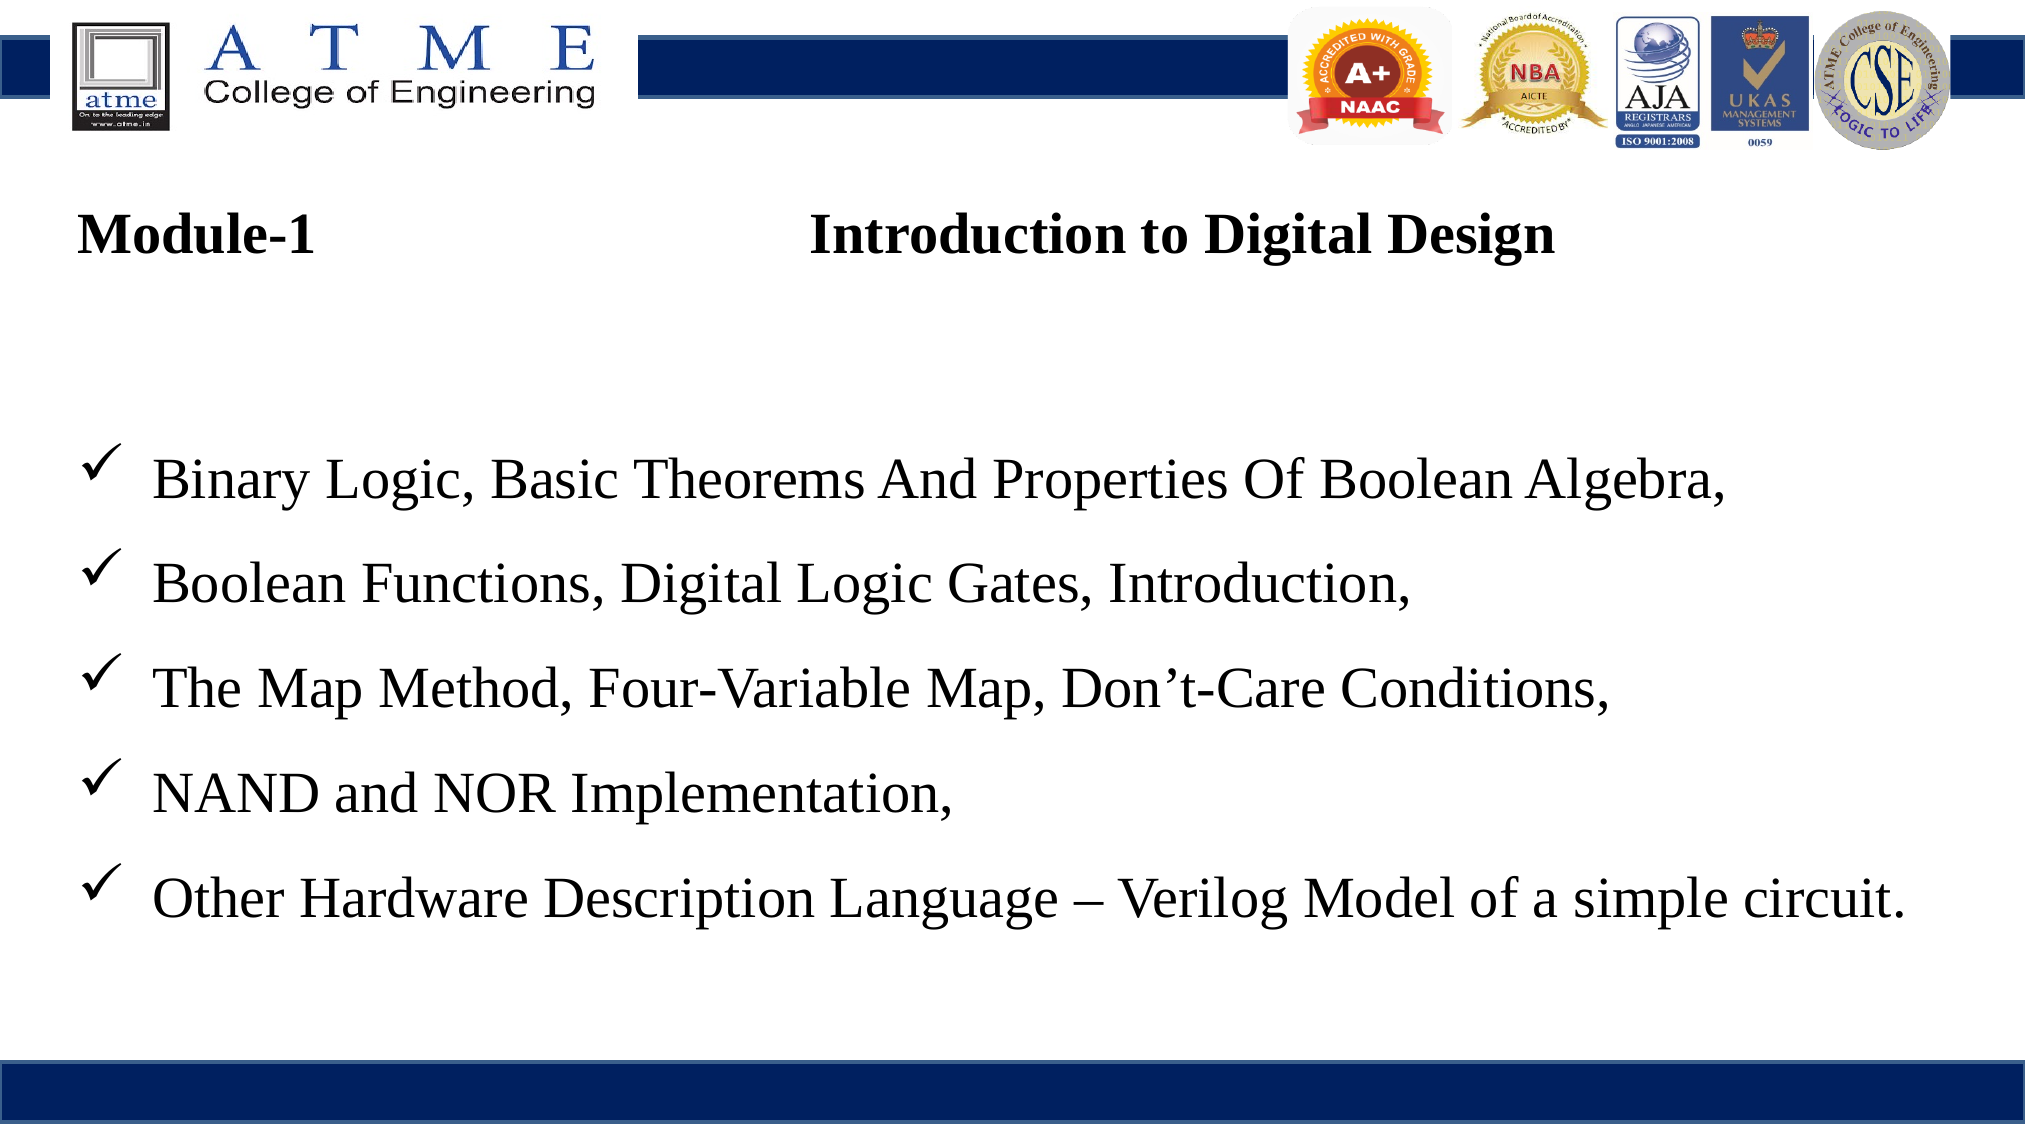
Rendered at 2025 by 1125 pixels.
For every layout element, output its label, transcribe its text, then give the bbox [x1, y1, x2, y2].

picture [1814, 9, 1951, 151]
picture [50, 0, 638, 150]
picture [1287, 6, 1813, 150]
text_box Module-1 Introduction to Digital Design Binary Logic, Basic Theorems And Properties Of Boolean Algebra, Boolean Functions, Digital Logic Gates, Introduction, The Map Method, Four-Variable Map, Don’t-Care Conditions, NAND and NOR Implementation, Other Hardware Description Language – Verilog Model of a simple circuit. [62, 187, 1988, 937]
